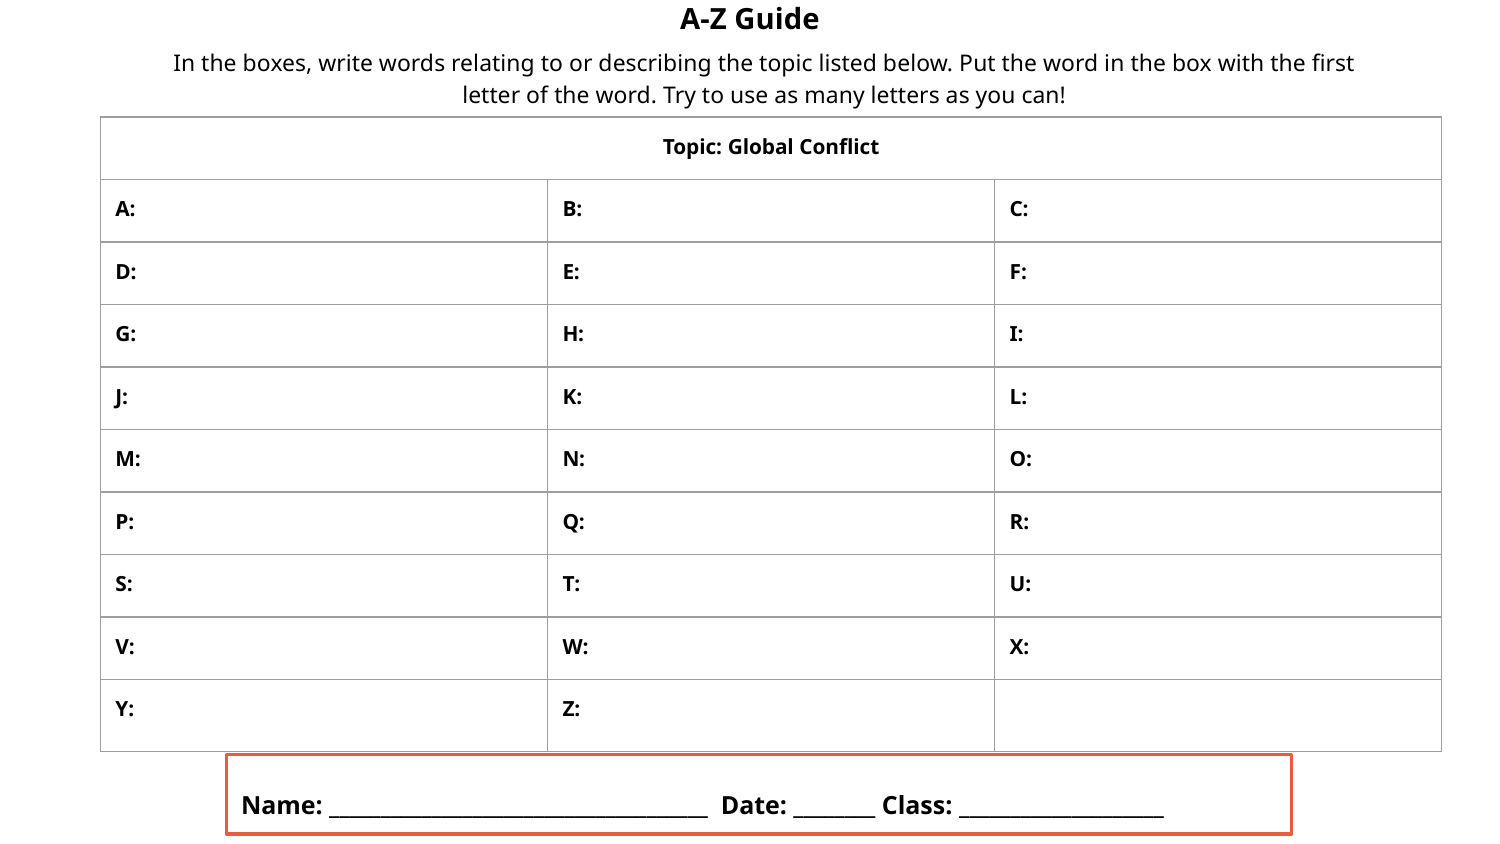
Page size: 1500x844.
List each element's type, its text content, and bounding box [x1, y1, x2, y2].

table_cell N: [548, 430, 994, 491]
table_cell U: [995, 555, 1441, 616]
table_cell D: [101, 243, 547, 304]
table_cell E: [548, 243, 994, 304]
table_cell O: [995, 430, 1441, 491]
table_cell [995, 680, 1441, 751]
list A-Z Guide [639, 0, 861, 34]
text_box Name: _____________________________________ Date: ________ Class: ____________________ [226, 754, 1292, 834]
table_cell Z: [548, 680, 994, 751]
table_cell M: [101, 430, 547, 491]
table_cell K: [548, 368, 994, 429]
table_cell A: [101, 180, 547, 241]
table_cell G: [101, 305, 547, 366]
table_cell C: [995, 180, 1441, 241]
table_cell X: [995, 618, 1441, 679]
table_cell P: [101, 493, 547, 554]
table_cell F: [995, 243, 1441, 304]
table_cell H: [548, 305, 994, 366]
table_cell Y: [101, 680, 547, 751]
table_cell Q: [548, 493, 994, 554]
table_cell J: [101, 368, 547, 429]
table_cell V: [101, 618, 547, 679]
table_cell R: [995, 493, 1441, 554]
table_cell W: [548, 618, 994, 679]
table_cell T: [548, 555, 994, 616]
table_cell L: [995, 368, 1441, 429]
text_box In the boxes, write words relating to or describing the topic listed below. Put the word in the box with the first letter of the word. Try to use as many letters as you can! [129, 34, 1400, 116]
table_cell S: [101, 555, 547, 616]
table_cell B: [548, 180, 994, 241]
table_cell I: [995, 305, 1441, 366]
table_header Topic: Global Conflict [101, 118, 1441, 179]
